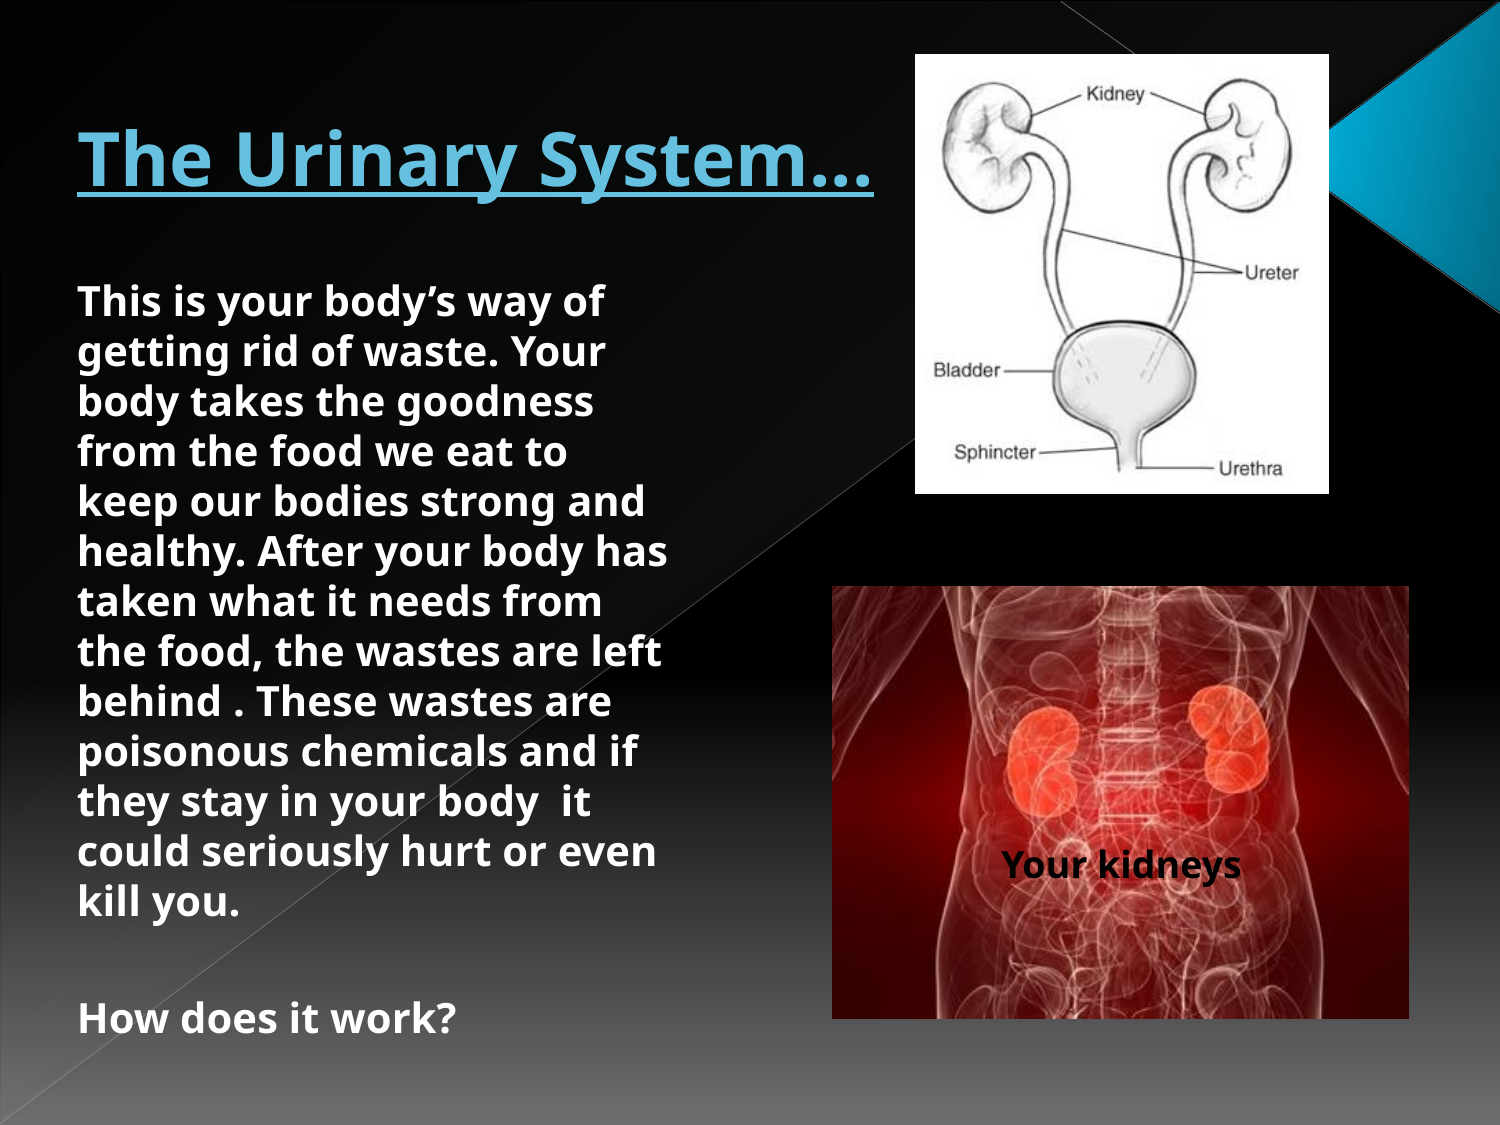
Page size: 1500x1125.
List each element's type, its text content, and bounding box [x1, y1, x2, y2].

title The Urinary System... [62, 44, 908, 268]
list This is your body’s way of getting rid of waste. Your body takes the goodness from the food we eat to keep our bodies strong and healthy. After your body has taken what it needs from the food, the wastes are left behind . These wastes are poisonous chemicals and if they stay in your body it could seriously hurt or even kill you. How does it work? [53, 267, 691, 643]
picture [832, 585, 1409, 1019]
picture [915, 54, 1329, 495]
